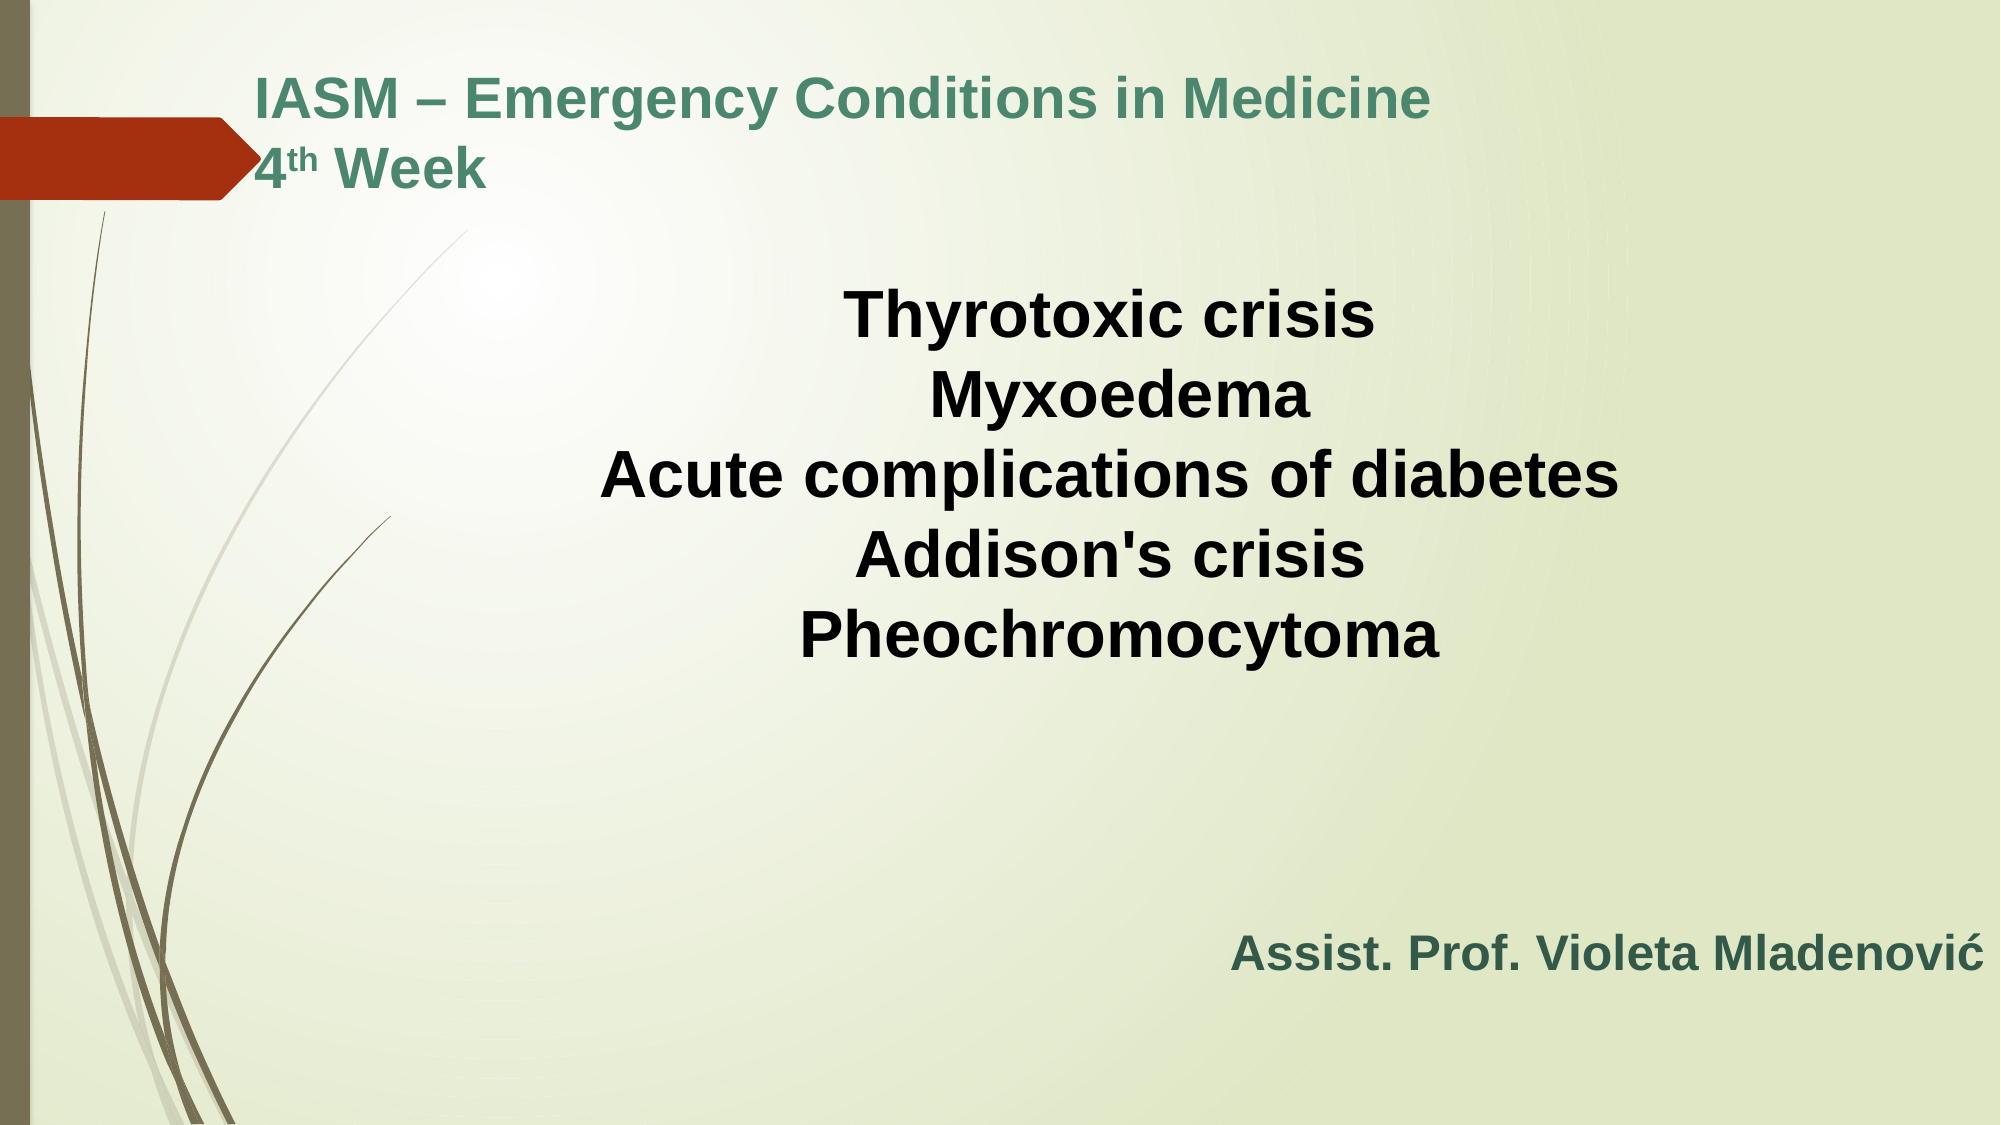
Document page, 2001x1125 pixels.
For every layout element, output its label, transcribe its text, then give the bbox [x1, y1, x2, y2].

text_box IASM – Emergency Conditions in Medicine 4th Week Thyrotoxic crisis Myxoedema Acute complications of diabetes Addison's crisis Pheochromocytoma Assist. Prof. Violeta Mladenović [239, 0, 2000, 1125]
